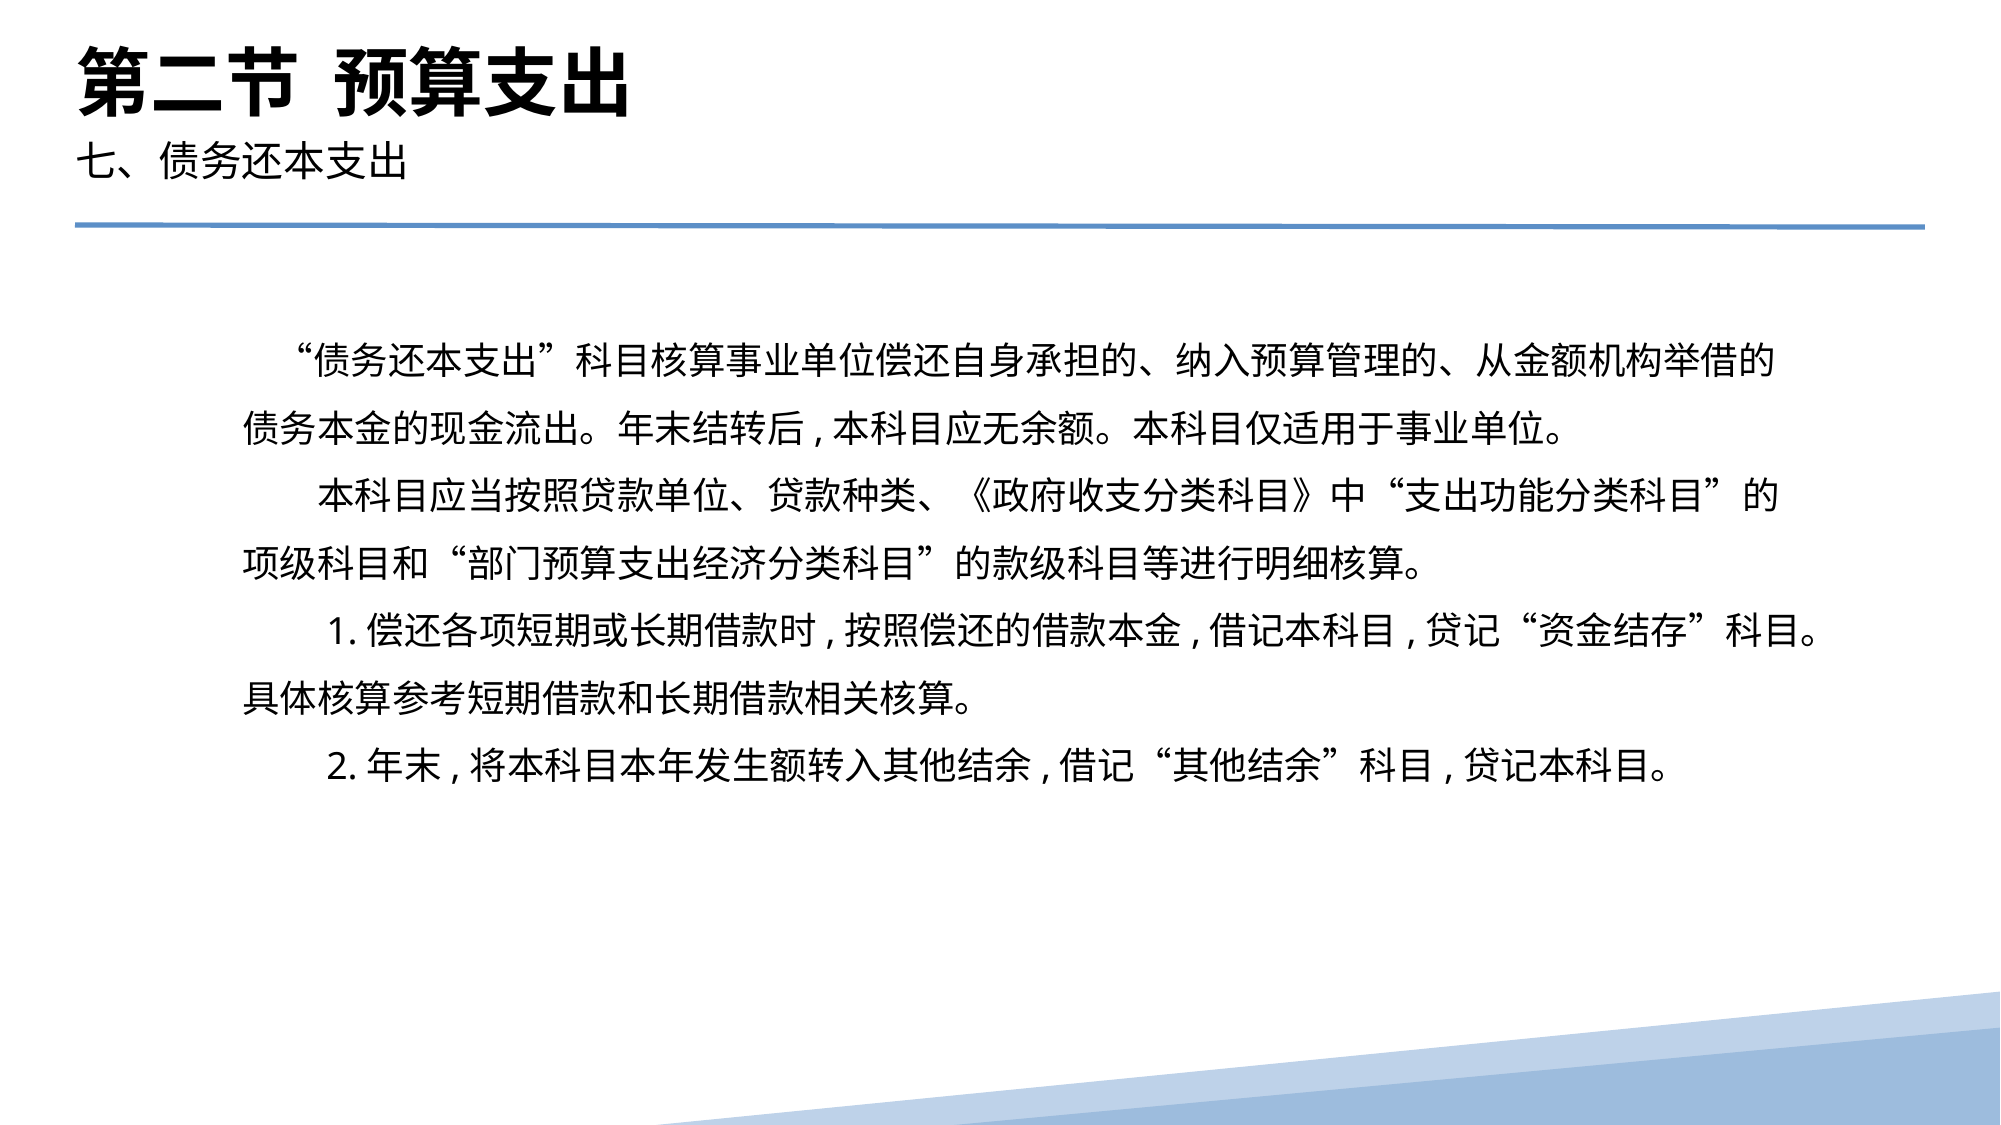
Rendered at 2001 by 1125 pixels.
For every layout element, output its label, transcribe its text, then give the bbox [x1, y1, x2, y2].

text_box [74, 224, 1925, 228]
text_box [656, 991, 2000, 1125]
text_box 七、债务还本支出 [75, 124, 1925, 200]
text_box 第二节 预算支出 [75, 24, 1925, 124]
text_box “债务还本支出”科目核算事业单位偿还自身承担的、纳入预算管理的、从金额机构举借的债务本金的现金流出。年末结转后,本科目应无余额。本科目仅适用于事业单位。 本科目应当按照贷款单位、贷款种类、《政府收支分类科目》中“支出功能分类科目”的项级科目和“部门预算支出经济分类科目”的款级科目等进行明细核算。 1.偿还各项短期或长期借款时,按照偿还的借款本金,借记本科目,贷记“资金结存”科目。具体核算参考短期借款和长期借款相关核算。 2.年末,将本科目本年发生额转入其他结余,借记“其他结余”科目,贷记本科目。 [227, 307, 1818, 865]
